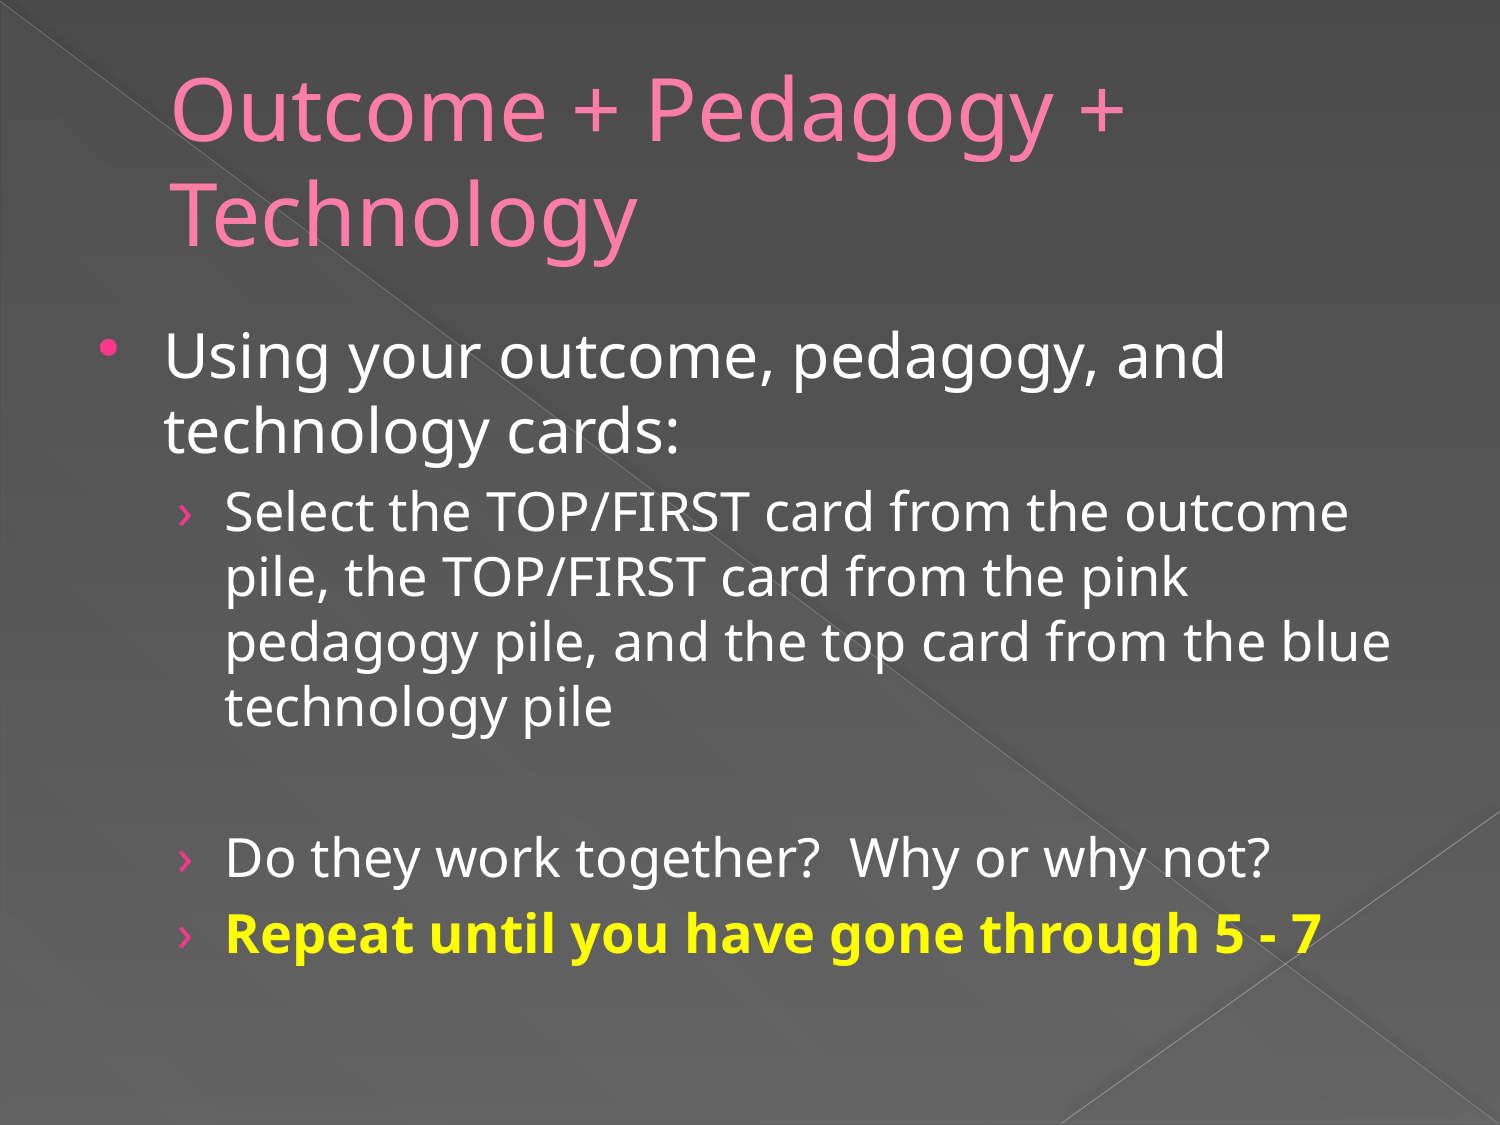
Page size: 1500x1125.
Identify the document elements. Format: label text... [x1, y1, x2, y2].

list Using your outcome, pedagogy, and technology cards: Select the TOP/FIRST card from the outcome pile, the TOP/FIRST card from the pink pedagogy pile, and the top card from the blue technology pile Do they work together? Why or why not? Repeat until you have gone through 5 - 7 [75, 308, 1425, 1059]
title Outcome + Pedagogy + Technology [75, 43, 1425, 274]
